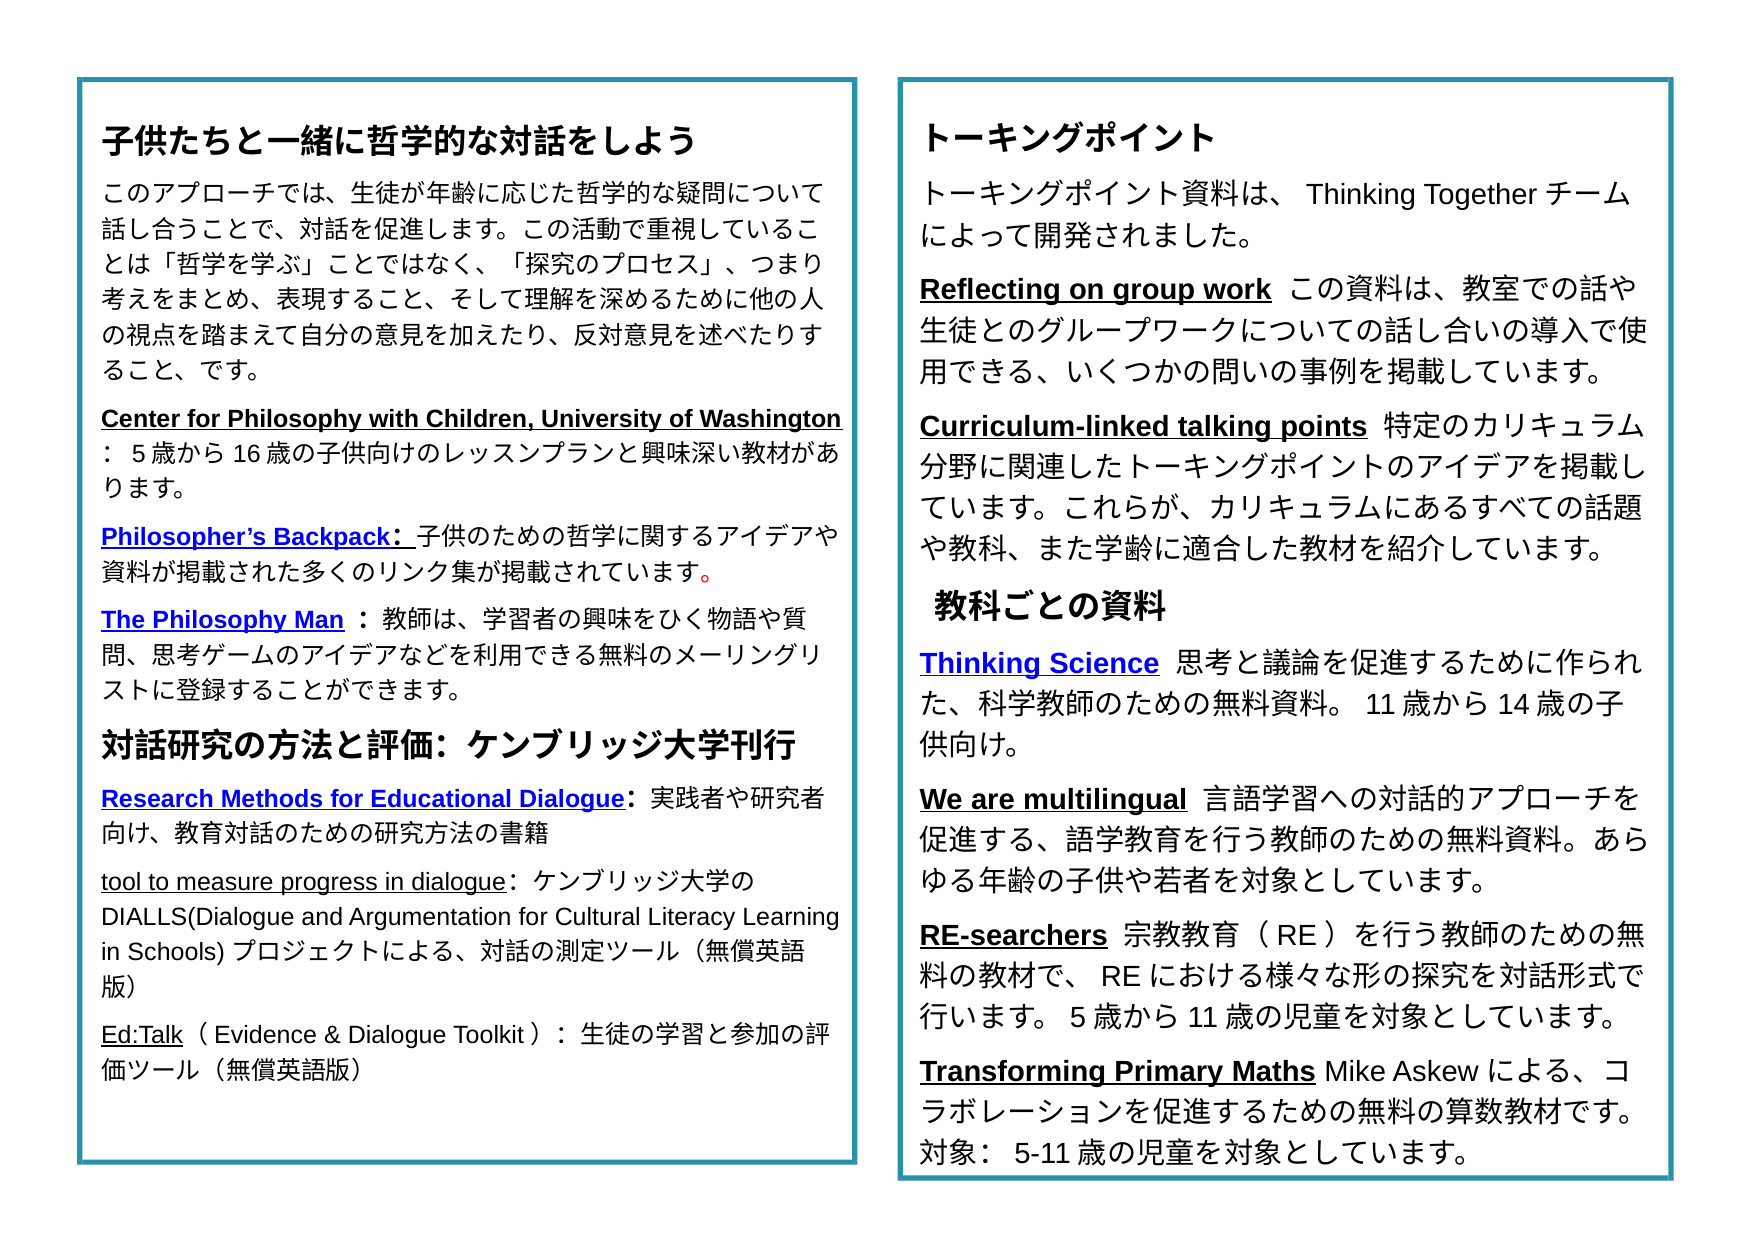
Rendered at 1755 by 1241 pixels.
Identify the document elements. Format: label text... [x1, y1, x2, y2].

text_box [77, 77, 858, 1165]
text_box トーキングポイント トーキングポイント資料は、Thinking Togetherチームによって開発されました。 Reflecting on group work この資料は、教室での話や生徒とのグループワークについての話し合いの導入で使用できる、いくつかの問いの事例を掲載しています。 Curriculum-linked talking points 特定のカリキュラム分野に関連したトーキングポイントのアイデアを掲載しています。これらが、カリキュラムにあるすべての話題や教科、また学齢に適合した教材を紹介しています。 教科ごとの資料 Thinking Science 思考と議論を促進するために作られた、科学教師のための無料資料。11歳から14歳の子供向け。 We are multilingual 言語学習への対話的アプローチを促進する、語学教育を行う教師のための無料資料。あらゆる年齢の子供や若者を対象としています。 RE-searchers 宗教教育（RE）を行う教師のための無料の教材で、REにおける様々な形の探究を対話形式で行います。5歳から11歳の児童を対象としています。 Transforming Primary Maths Mike Askewによる、コラボレーションを促進するための無料の算数教材です。対象：5-11歳の児童を対象としています。 [919, 107, 1654, 1224]
text_box [897, 77, 1674, 1181]
text_box 子供たちと一緒に哲学的な対話をしよう このアプローチでは、生徒が年齢に応じた哲学的な疑問について話し合うことで、対話を促進します。この活動で重視していることは「哲学を学ぶ」ことではなく、「探究のプロセス」、つまり考えをまとめ、表現すること、そして理解を深めるために他の人の視点を踏まえて自分の意見を加えたり、反対意見を述べたりすること、です。 Center for Philosophy with Children, University of Washington ：5歳から16歳の子供向けのレッスンプランと興味深い教材があります。 Philosopher’s Backpack：子供のための哲学に関するアイデアや資料が掲載された多くのリンク集が掲載されています。 The Philosophy Man ：教師は、学習者の興味をひく物語や質問、思考ゲームのアイデアなどを利用できる無料のメーリングリストに登録することができます。 対話研究の方法と評価：ケンブリッジ大学刊行 Research Methods for Educational Dialogue：実践者や研究者向け、教育対話のための研究方法の書籍 tool to measure progress in dialogue：ケンブリッジ大学のDIALLS(Dialogue and Argumentation for Cultural Literacy Learning in Schools)プロジェクトによる、対話の測定ツール（無償英語版） Ed:Talk（Evidence & Dialogue Toolkit）：生徒の学習と参加の評価ツール（無償英語版） [100, 110, 844, 1085]
